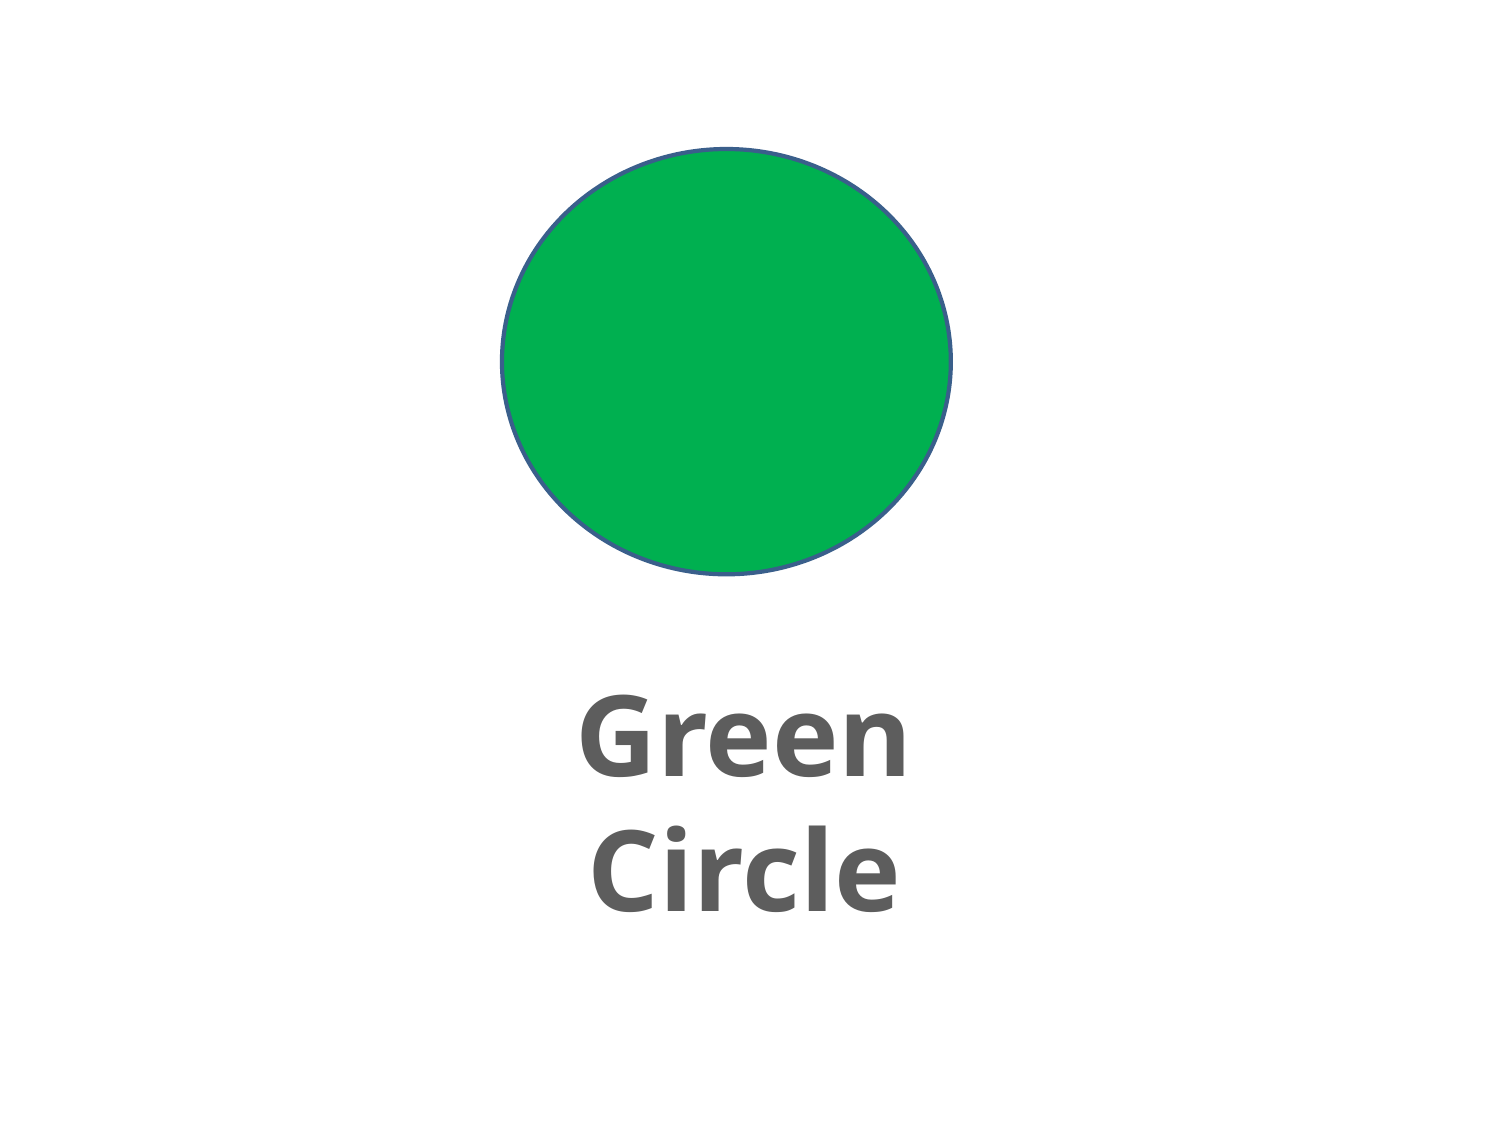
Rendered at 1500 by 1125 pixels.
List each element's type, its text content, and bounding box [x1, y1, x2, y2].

text_box [499, 146, 953, 577]
text_box Green Circle [560, 656, 958, 942]
